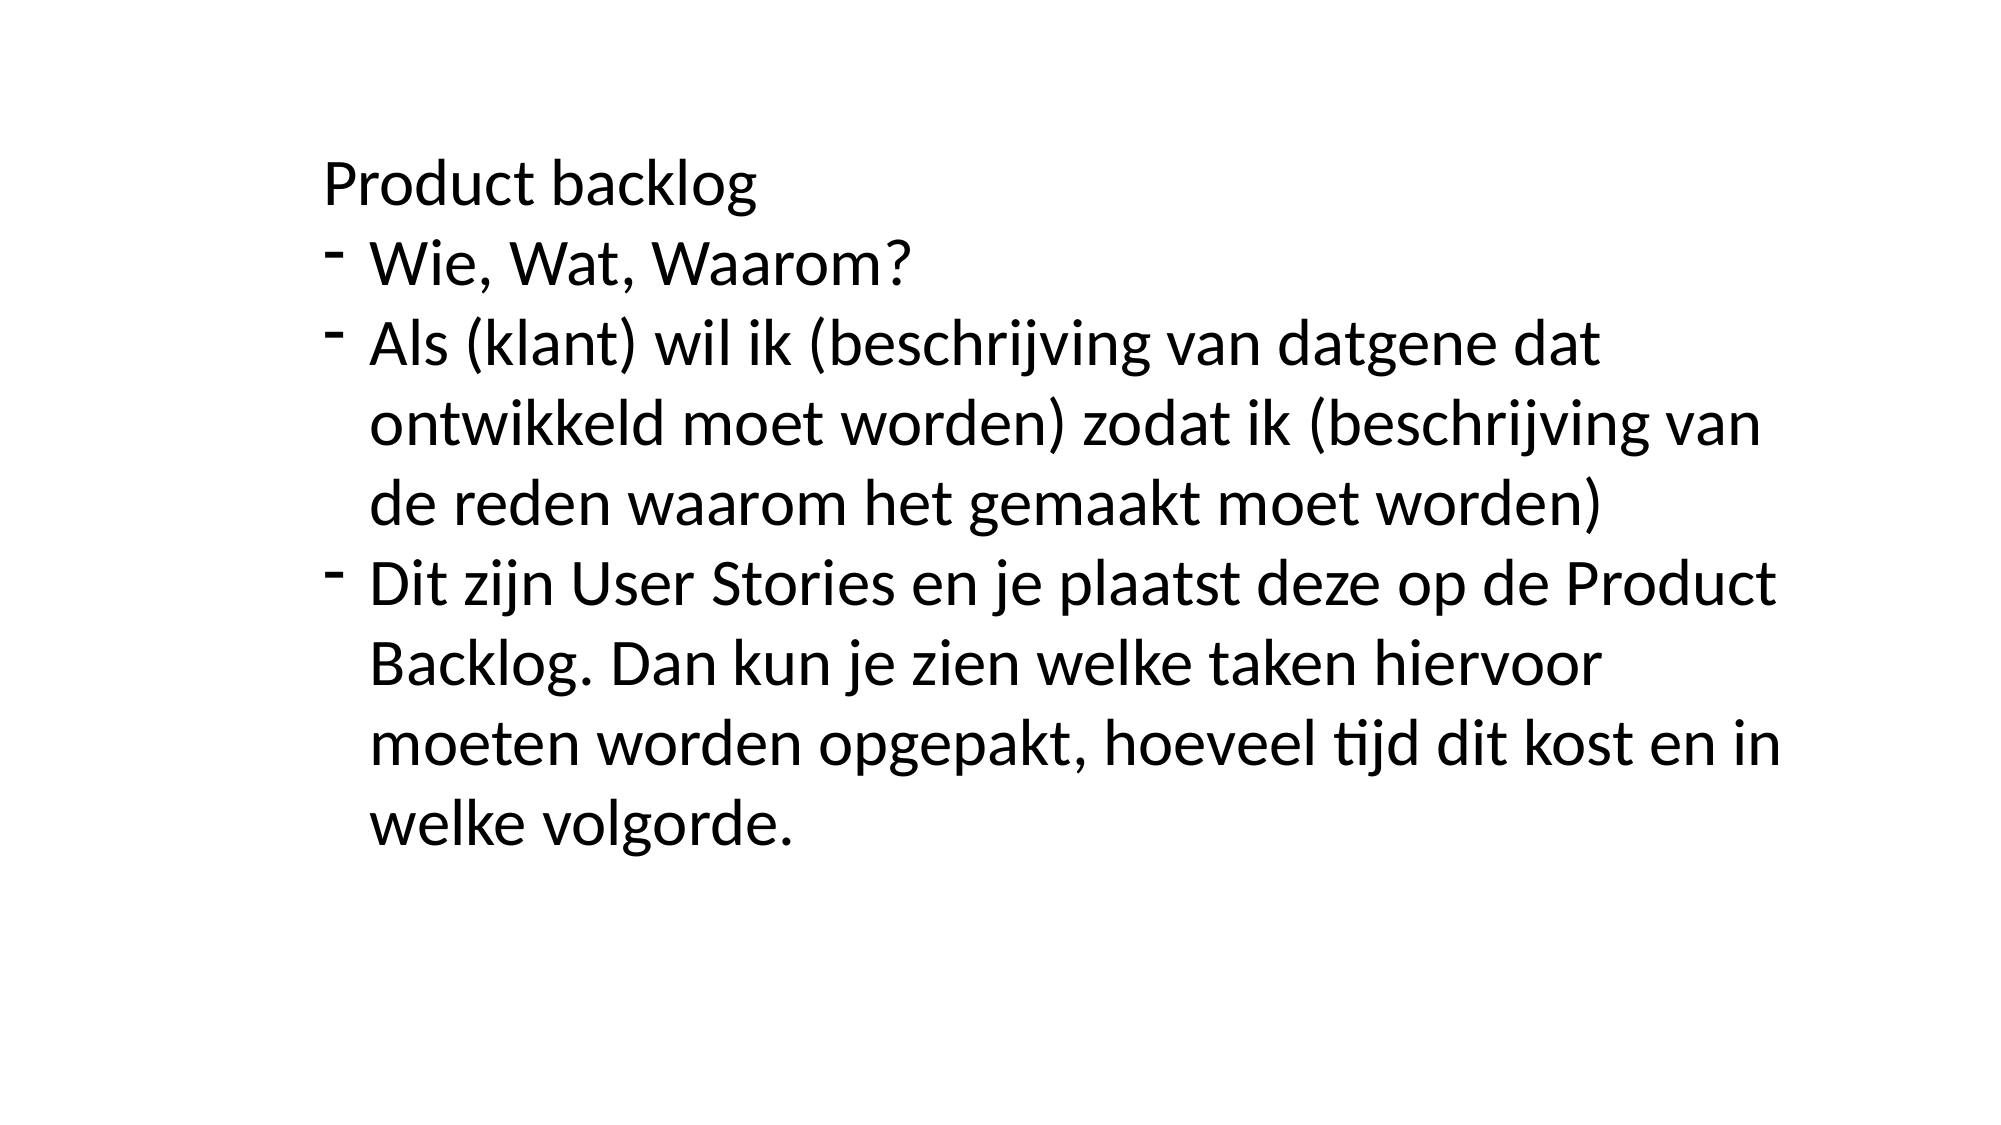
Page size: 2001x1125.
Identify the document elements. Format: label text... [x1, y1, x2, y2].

text_box Product backlog Wie, Wat, Waarom? Als (klant) wil ik (beschrijving van datgene dat ontwikkeld moet worden) zodat ik (beschrijving van de reden waarom het gemaakt moet worden) Dit zijn User Stories en je plaatst deze op de Product Backlog. Dan kun je zien welke taken hiervoor moeten worden opgepakt, hoeveel tijd dit kost en in welke volgorde. [308, 131, 1802, 866]
